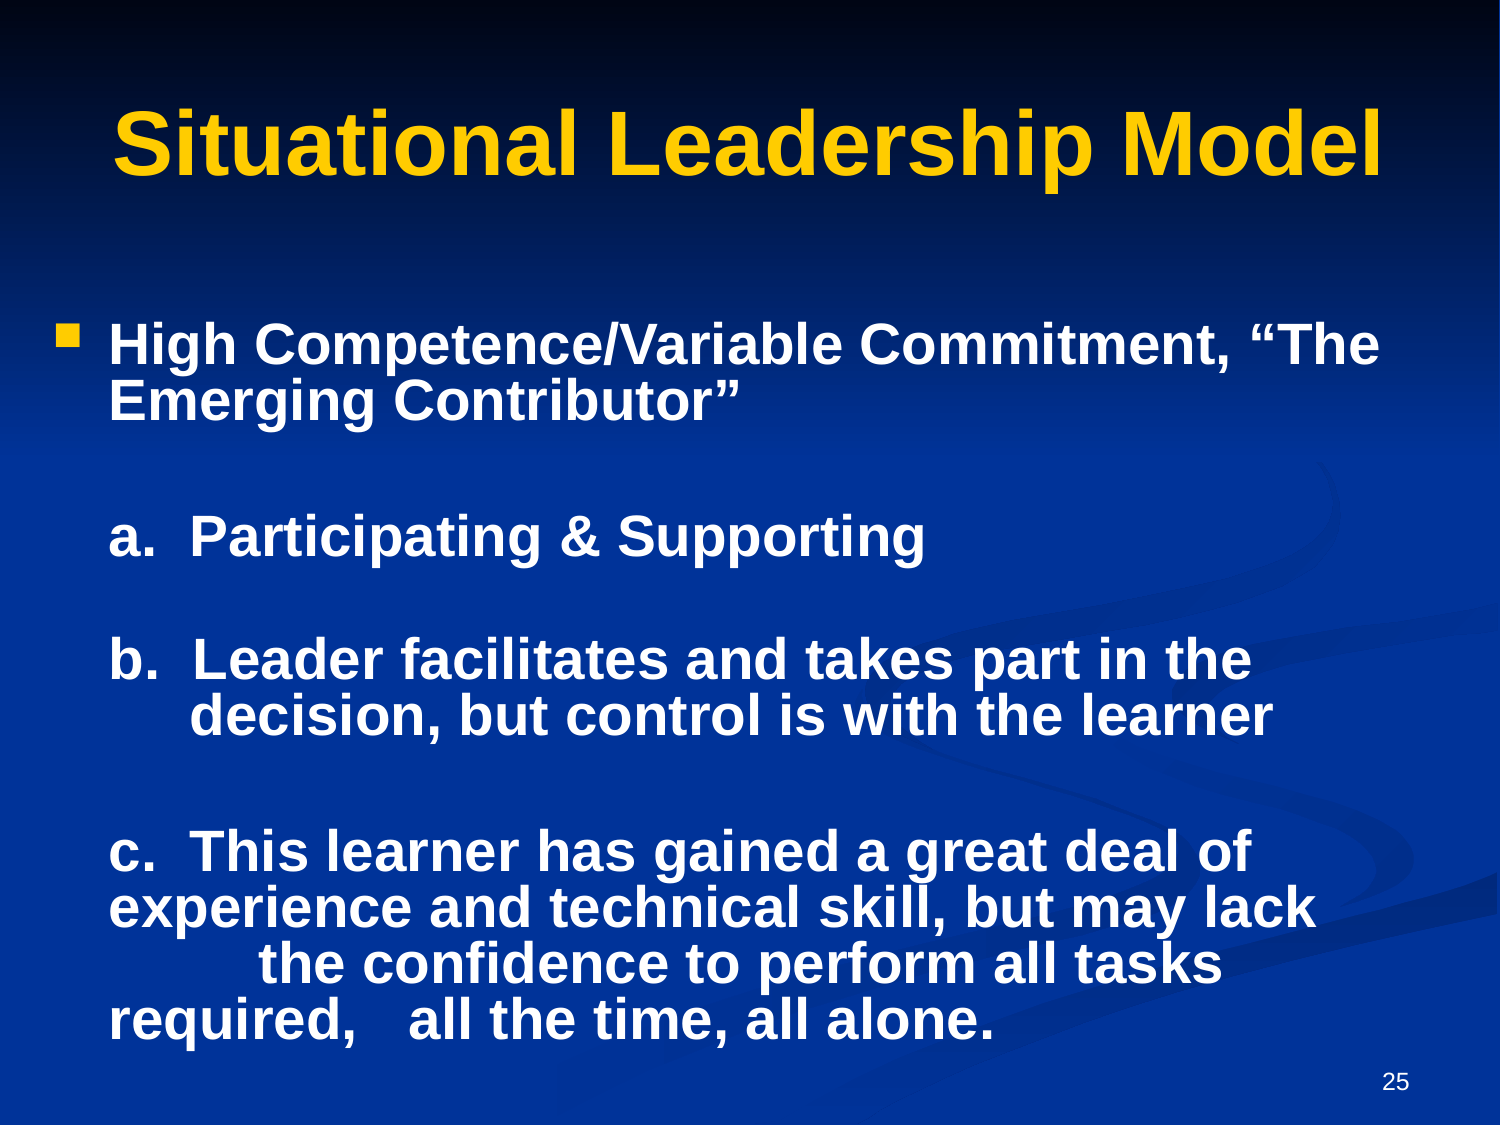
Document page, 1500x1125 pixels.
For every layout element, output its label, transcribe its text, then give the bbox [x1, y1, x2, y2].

list High Competence/Variable Commitment, “The Emerging Contributor” a. Participating & Supporting b. Leader facilitates and takes part in the decision, but control is with the learner c. This learner has gained a great deal of experience and technical skill, but may lack the confidence to perform all tasks required, all the time, all alone. [37, 312, 1463, 1125]
title Situational Leadership Model [74, 44, 1426, 233]
